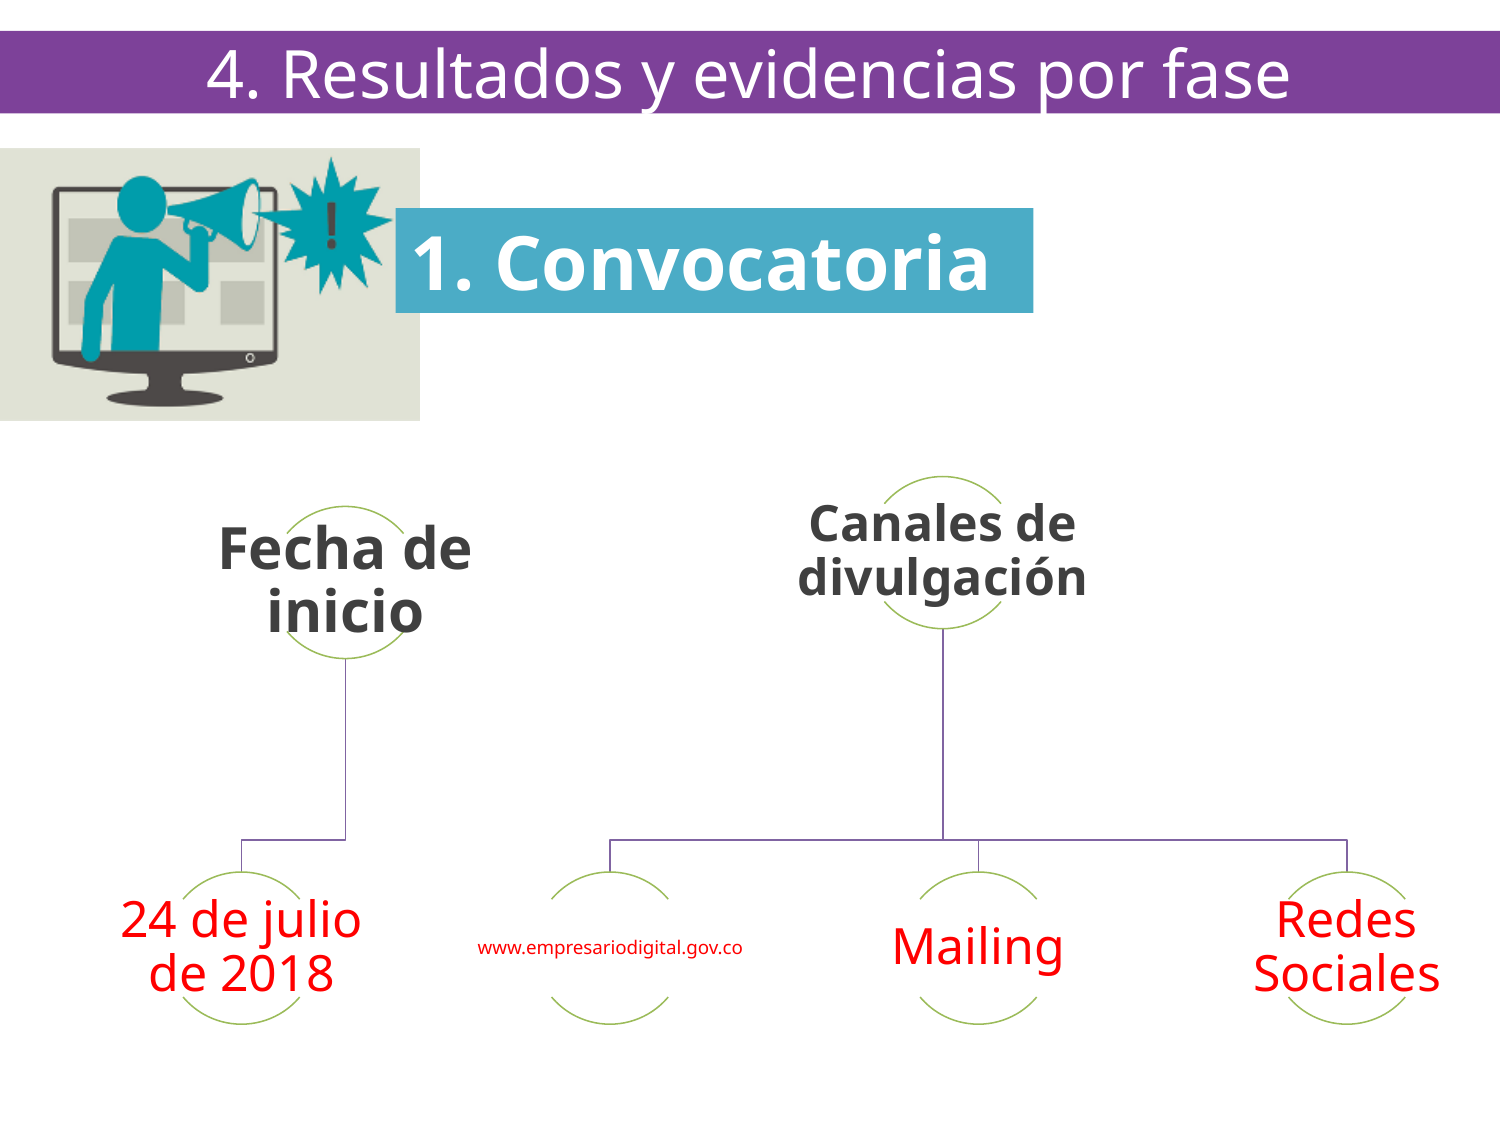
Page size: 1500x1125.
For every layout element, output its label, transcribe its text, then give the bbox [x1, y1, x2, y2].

text_box 1. Convocatoria [424, 208, 1034, 313]
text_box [88, 479, 1500, 1125]
text_box 4. Resultados y evidencias por fase [0, 29, 1500, 116]
picture [0, 148, 420, 421]
